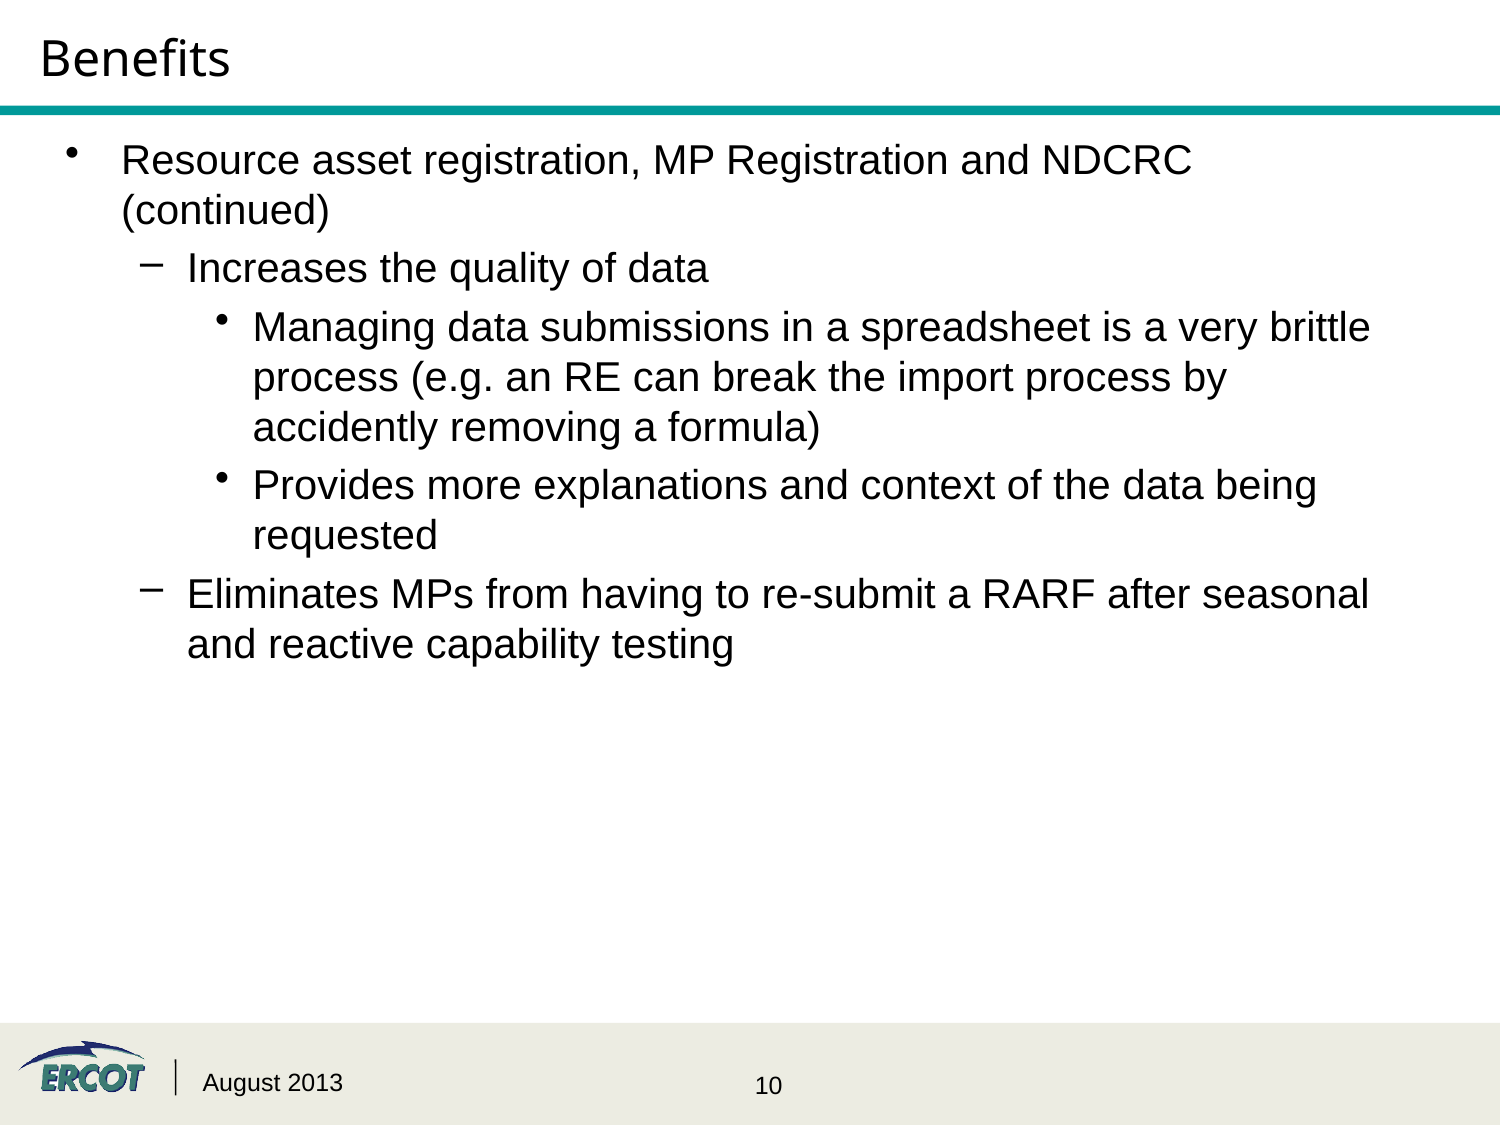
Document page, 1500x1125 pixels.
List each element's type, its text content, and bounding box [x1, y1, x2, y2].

list Resource asset registration, MP Registration and NDCRC (continued) Increases the quality of data Managing data submissions in a spreadsheet is a very brittle process (e.g. an RE can break the import process by accidently removing a formula) Provides more explanations and context of the data being requested Eliminates MPs from having to re-submit a RARF after seasonal and reactive capability testing [49, 124, 1401, 1001]
title Benefits [24, 0, 1451, 113]
picture [10, 1031, 151, 1111]
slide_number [187, 1059, 538, 1125]
